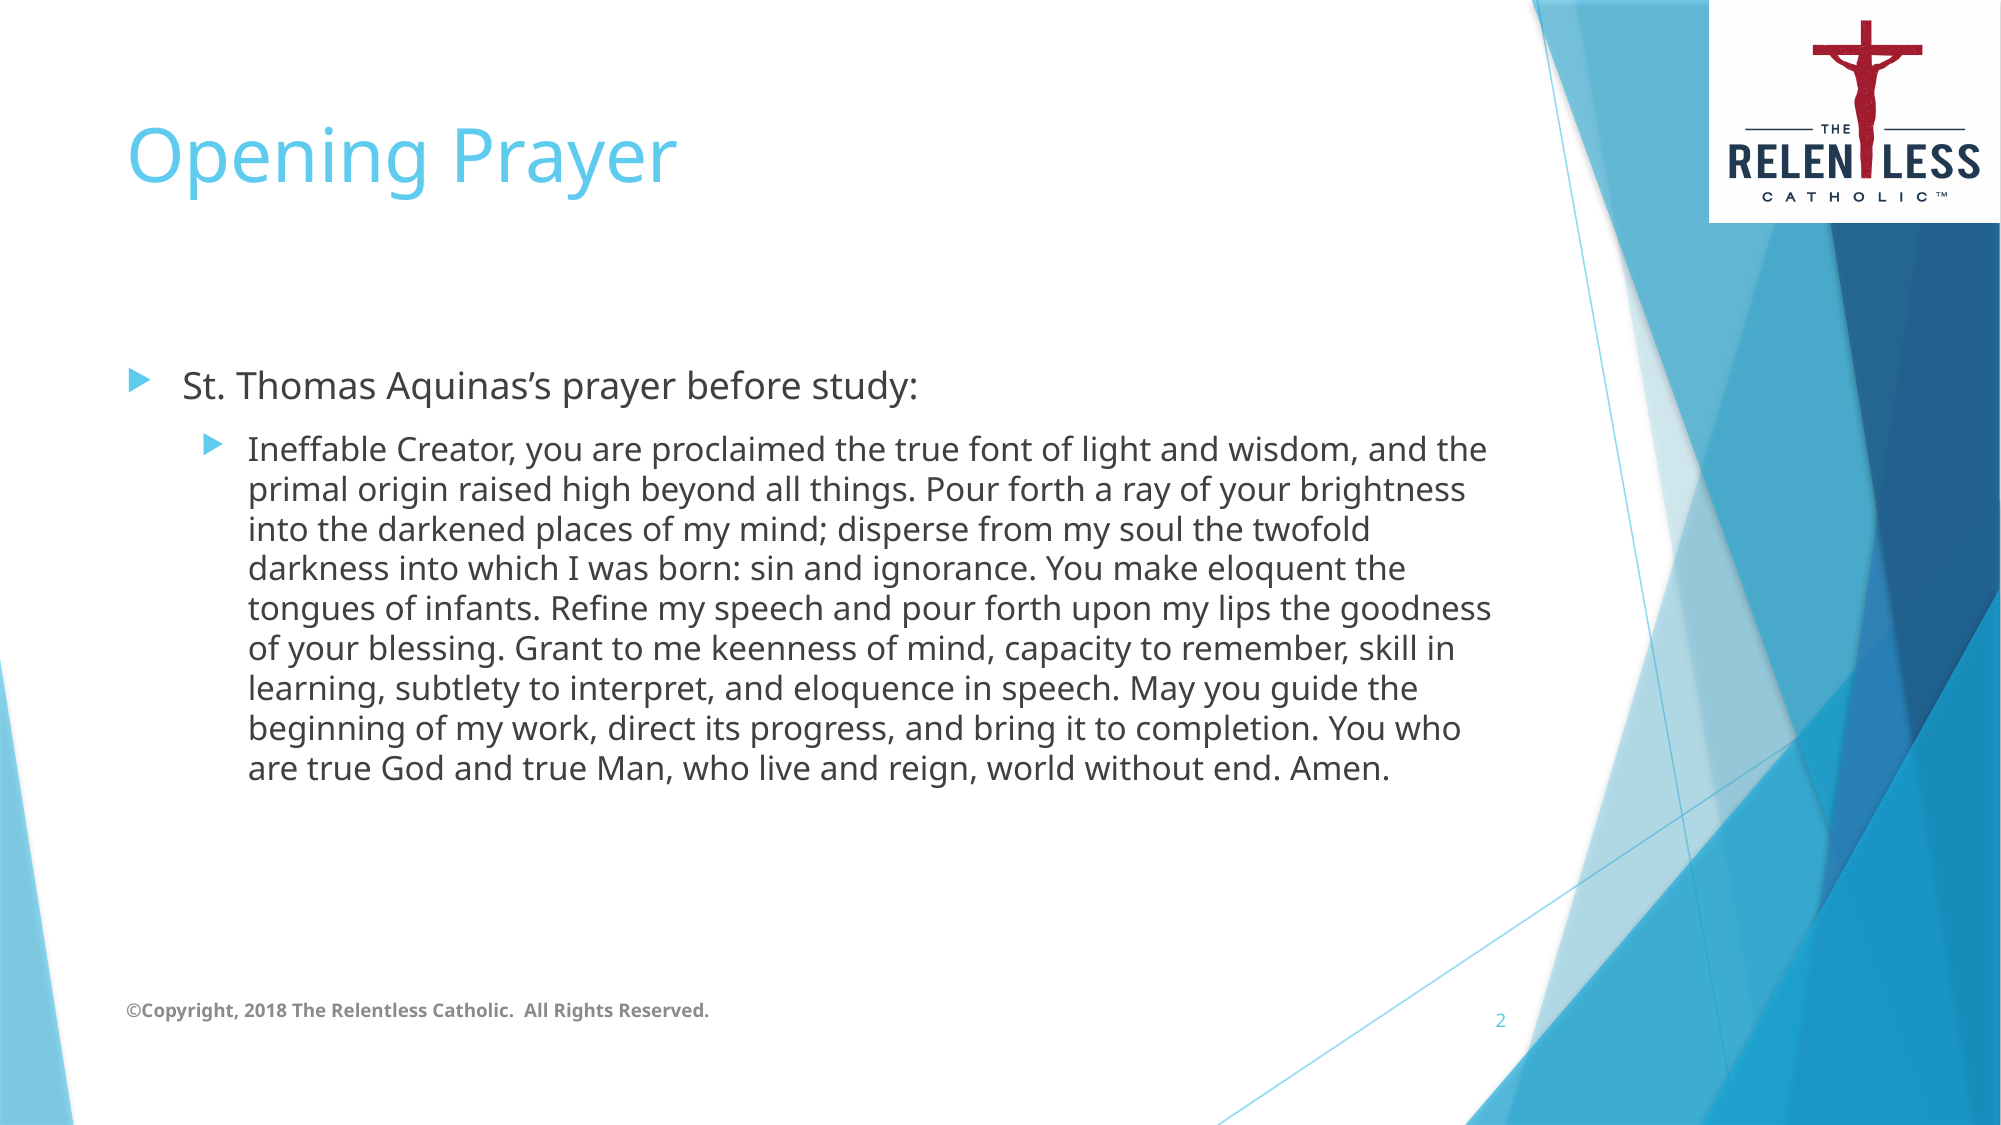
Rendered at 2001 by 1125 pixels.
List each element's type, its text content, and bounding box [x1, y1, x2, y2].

footer ©Copyright, 2018 The Relentless Catholic. All Rights Reserved. [111, 991, 1145, 1051]
title Opening Prayer [111, 99, 1522, 317]
picture [1709, 0, 2000, 223]
list St. Thomas Aquinas’s prayer before study: Ineffable Creator, you are proclaimed the true font of light and wisdom, and the primal origin raised high beyond all things. Pour forth a ray of your brightness into the darkened places of my mind; disperse from my soul the twofold darkness into which I was born: sin and ignorance. You make eloquent the tongues of infants. Refine my speech and pour forth upon my lips the goodness of your blessing. Grant to me keenness of mind, capacity to remember, skill in learning, subtlety to interpret, and eloquence in speech. May you guide the beginning of my work, direct its progress, and bring it to completion. You who are true God and true Man, who live and reign, world without end. Amen. [111, 354, 1522, 992]
slide_number 2 [1409, 991, 1522, 1051]
